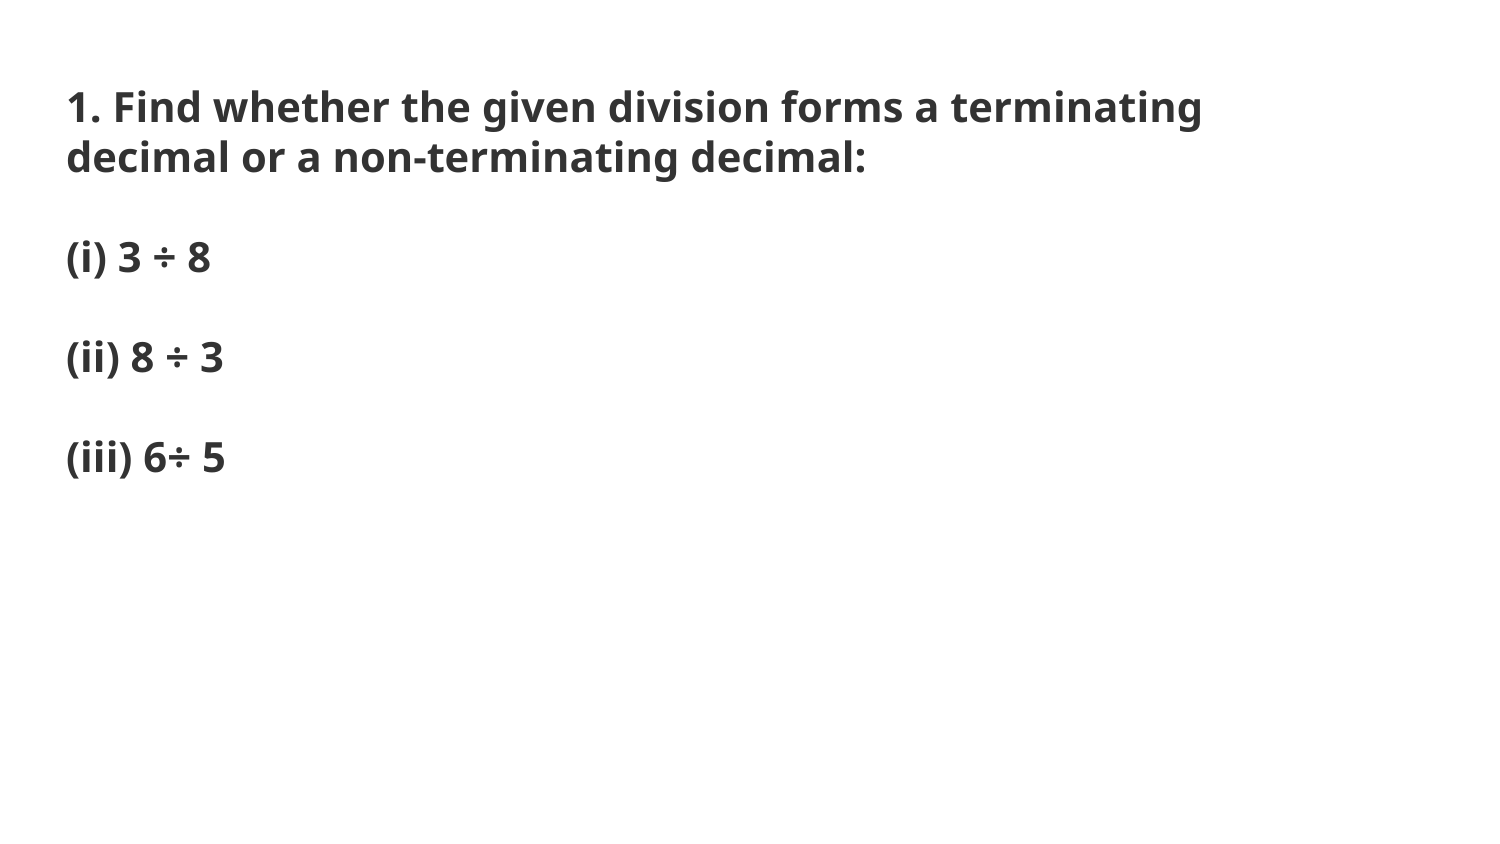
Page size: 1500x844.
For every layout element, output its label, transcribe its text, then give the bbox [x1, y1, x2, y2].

text_box 1. Find whether the given division forms a terminating decimal or a non-terminating decimal: (i) 3 ÷ 8 (ii) 8 ÷ 3 (iii) 6÷ 5 [51, 72, 1250, 539]
